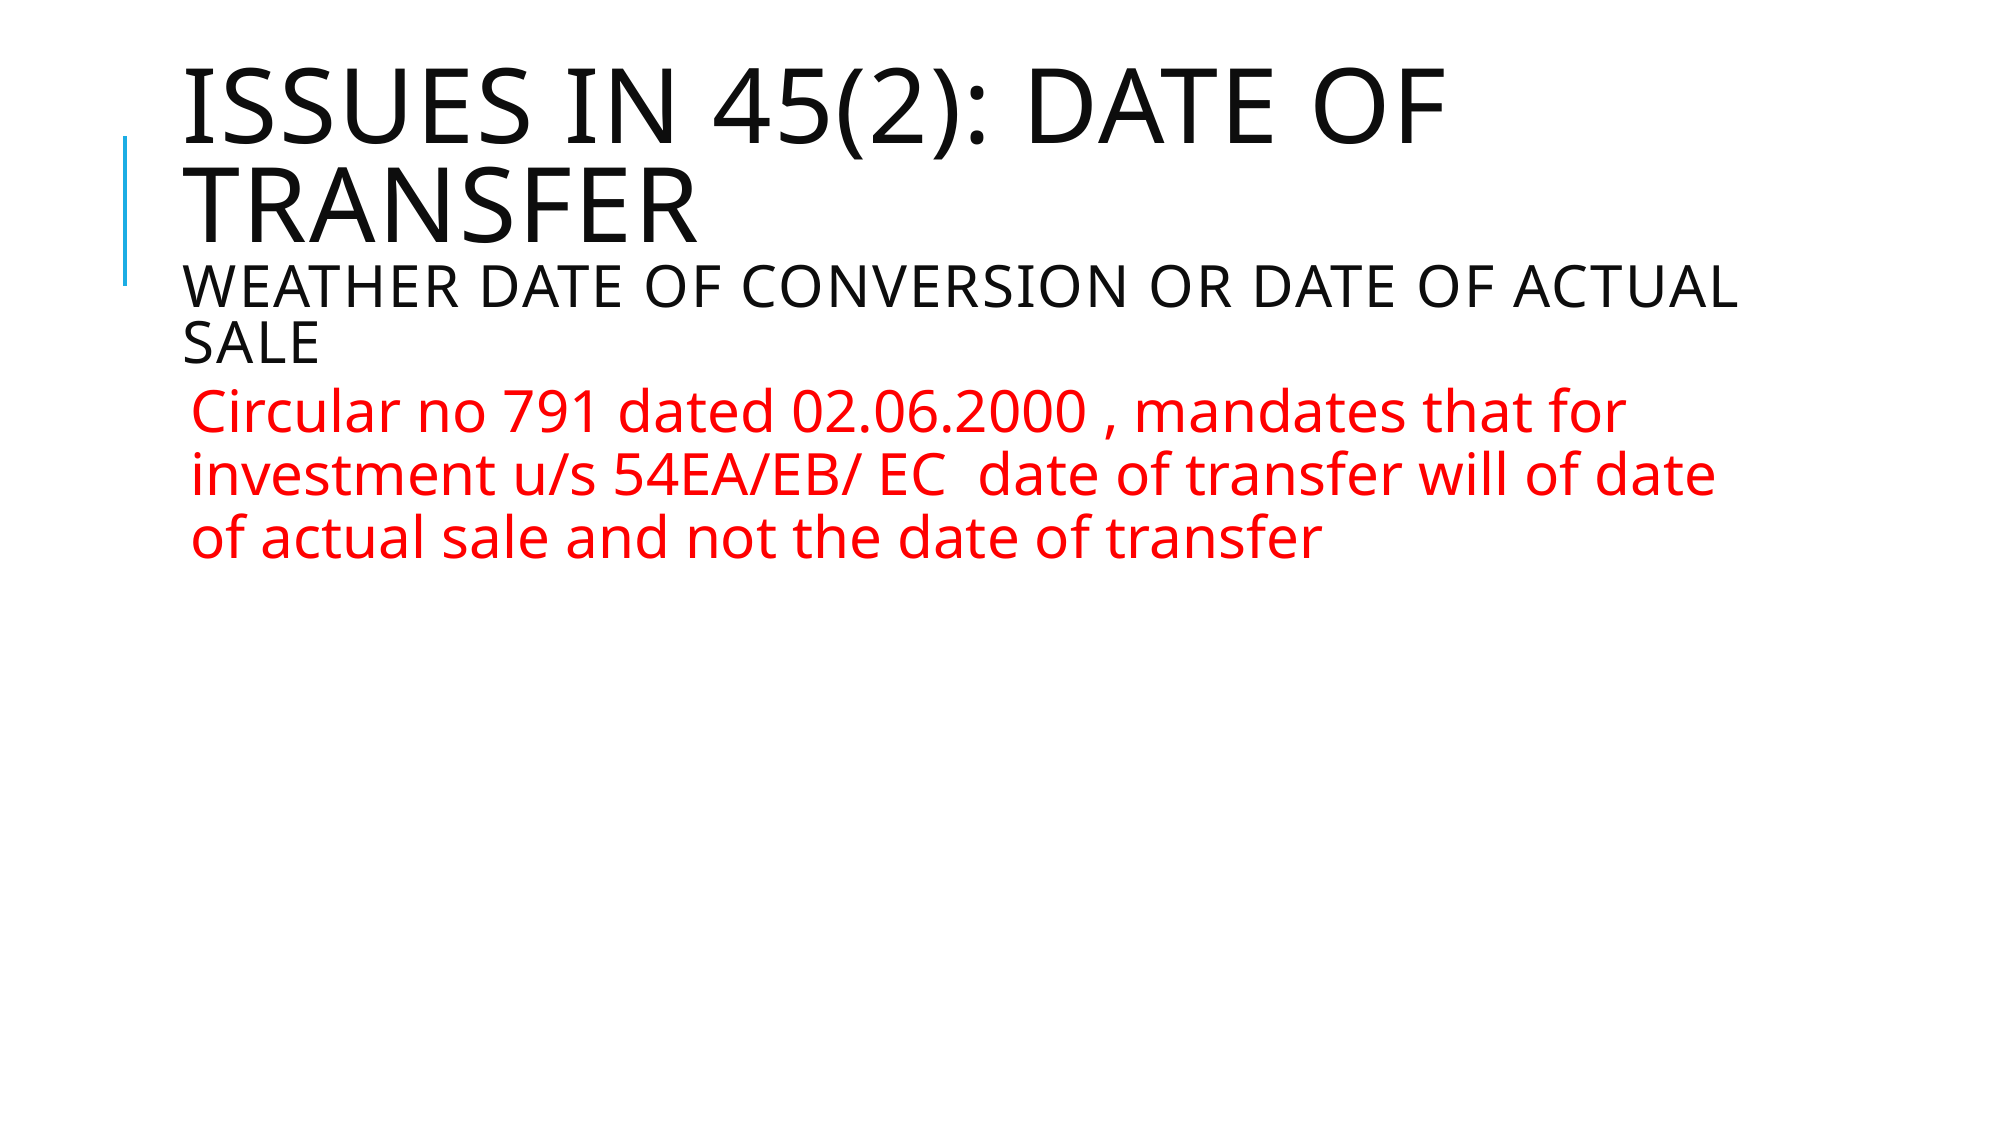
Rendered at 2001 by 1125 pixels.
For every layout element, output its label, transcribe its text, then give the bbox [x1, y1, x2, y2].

list Circular no 791 dated 02.06.2000 , mandates that for investment u/s 54EA/EB/ EC date of transfer will of date of actual sale and not the date of transfer [168, 375, 1763, 1035]
title Issues in 45(2): date of transfer weather date of conversion or date of actual sale [168, 96, 1763, 342]
